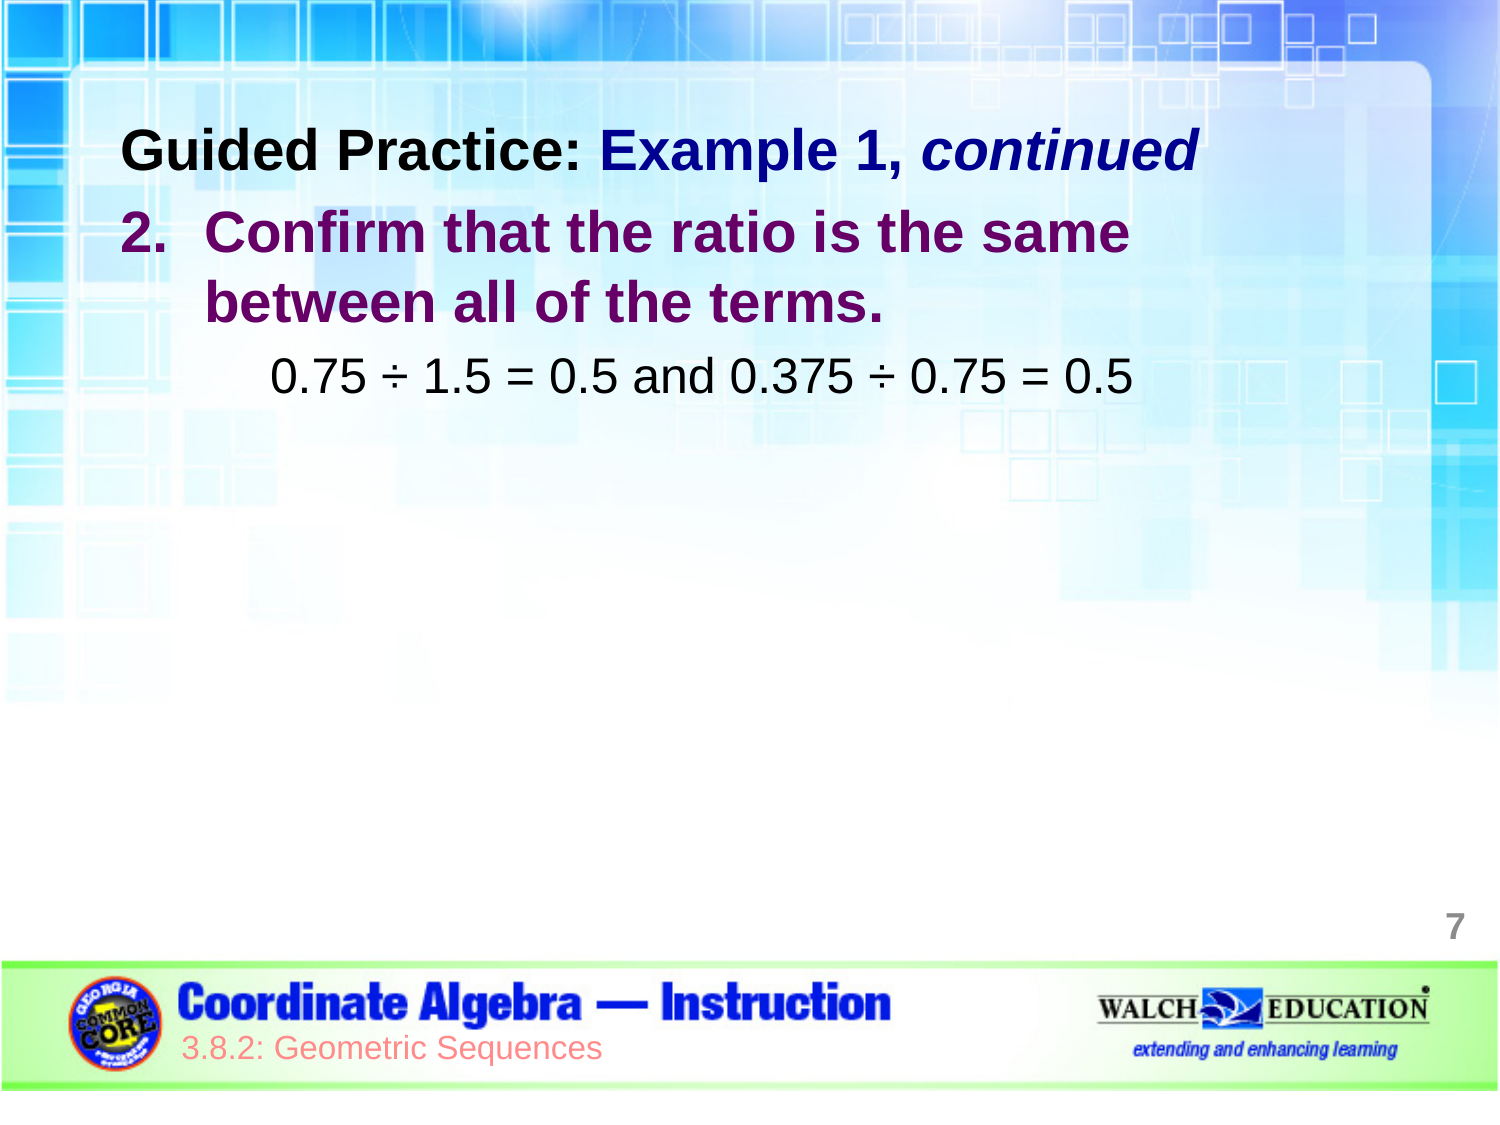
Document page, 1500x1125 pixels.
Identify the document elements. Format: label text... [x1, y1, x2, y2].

slide_number 7 [1361, 901, 1481, 949]
picture [1, 0, 1500, 1091]
subtitle Guided Practice: Example 1, continued Confirm that the ratio is the same between all of the terms. 0.75 ÷ 1.5 = 0.5 and 0.375 ÷ 0.75 = 0.5 [105, 105, 1394, 925]
footer 3.8.2: Geometric Sequences [166, 1024, 1080, 1069]
